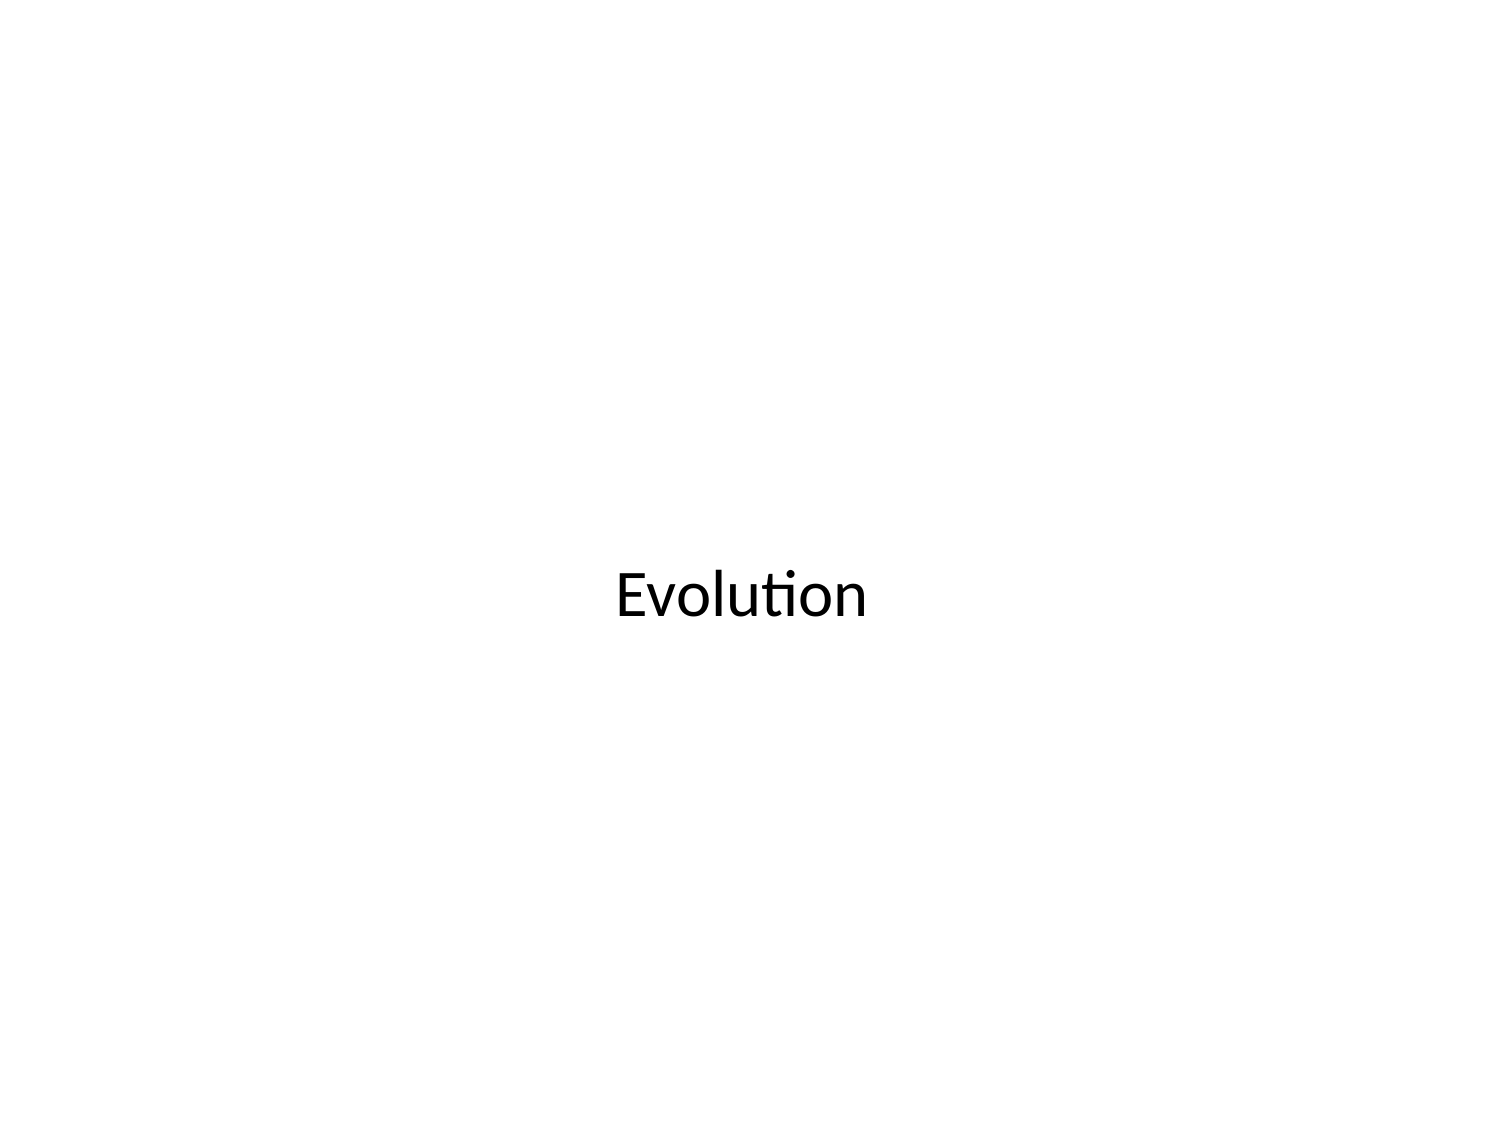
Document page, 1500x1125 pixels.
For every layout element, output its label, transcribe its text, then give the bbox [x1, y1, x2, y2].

list Evolution [75, 262, 1425, 1005]
